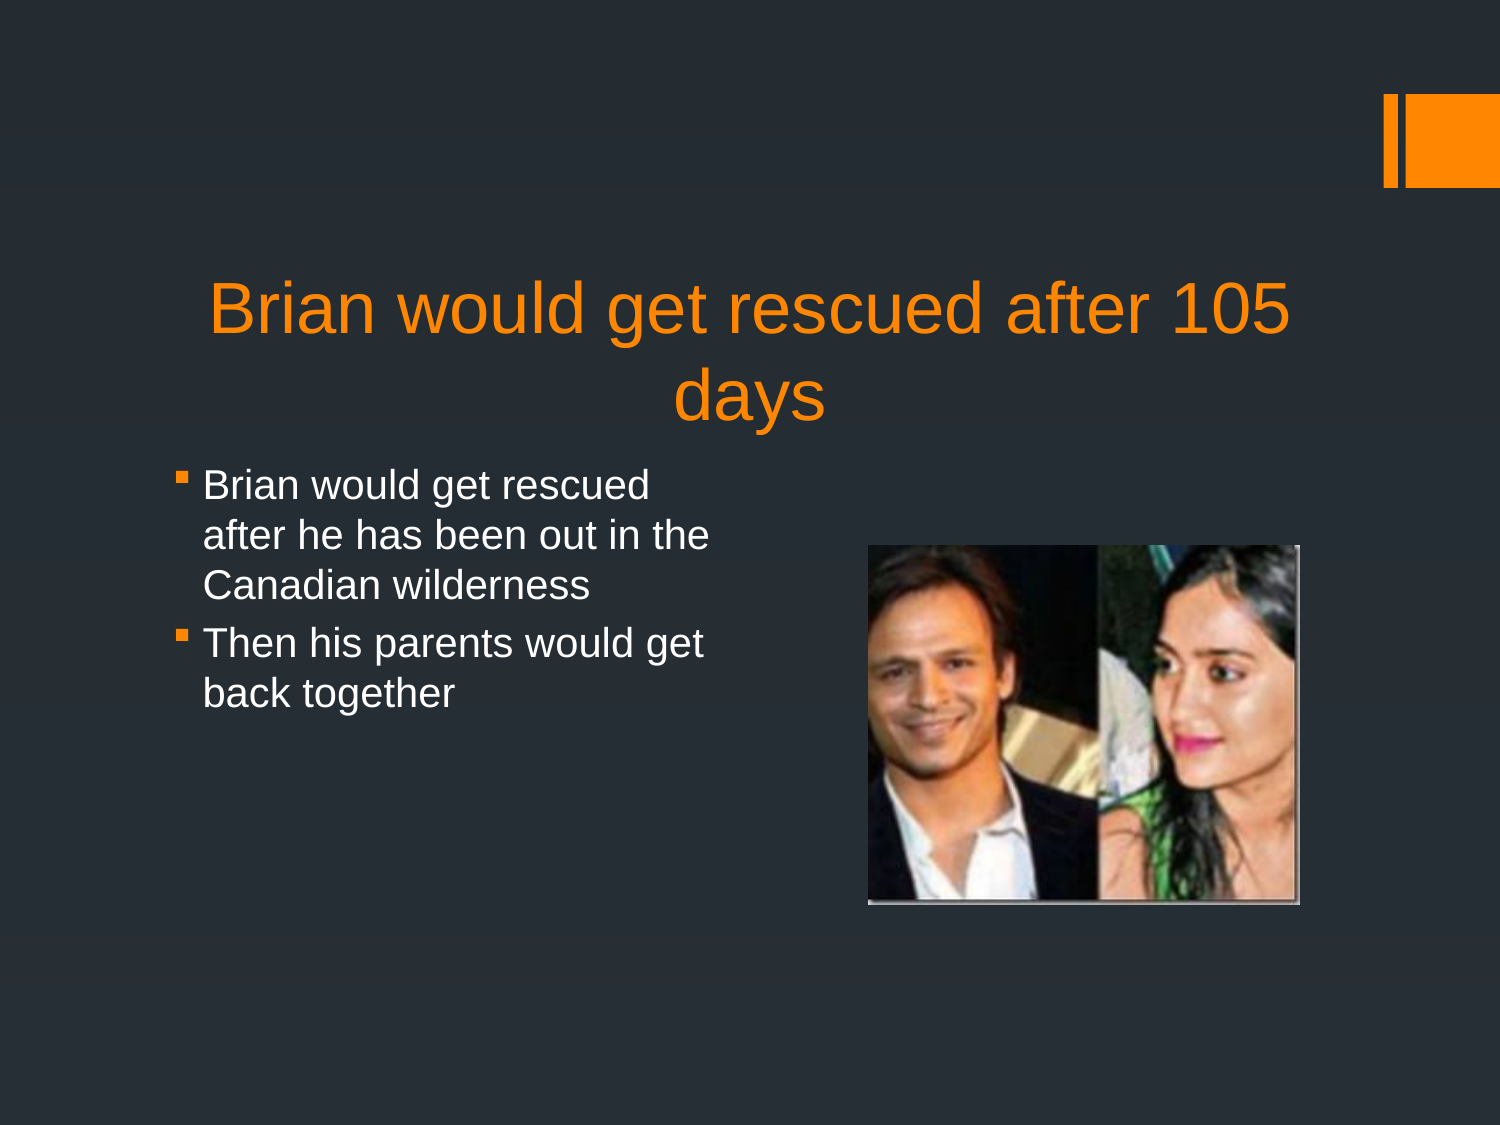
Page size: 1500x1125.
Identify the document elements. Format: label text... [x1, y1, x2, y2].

list Brian would get rescued after he has been out in the Canadian wilderness Then his parents would get back together [150, 450, 735, 1040]
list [867, 544, 1301, 906]
title Brian would get rescued after 105 days [150, 253, 1350, 443]
